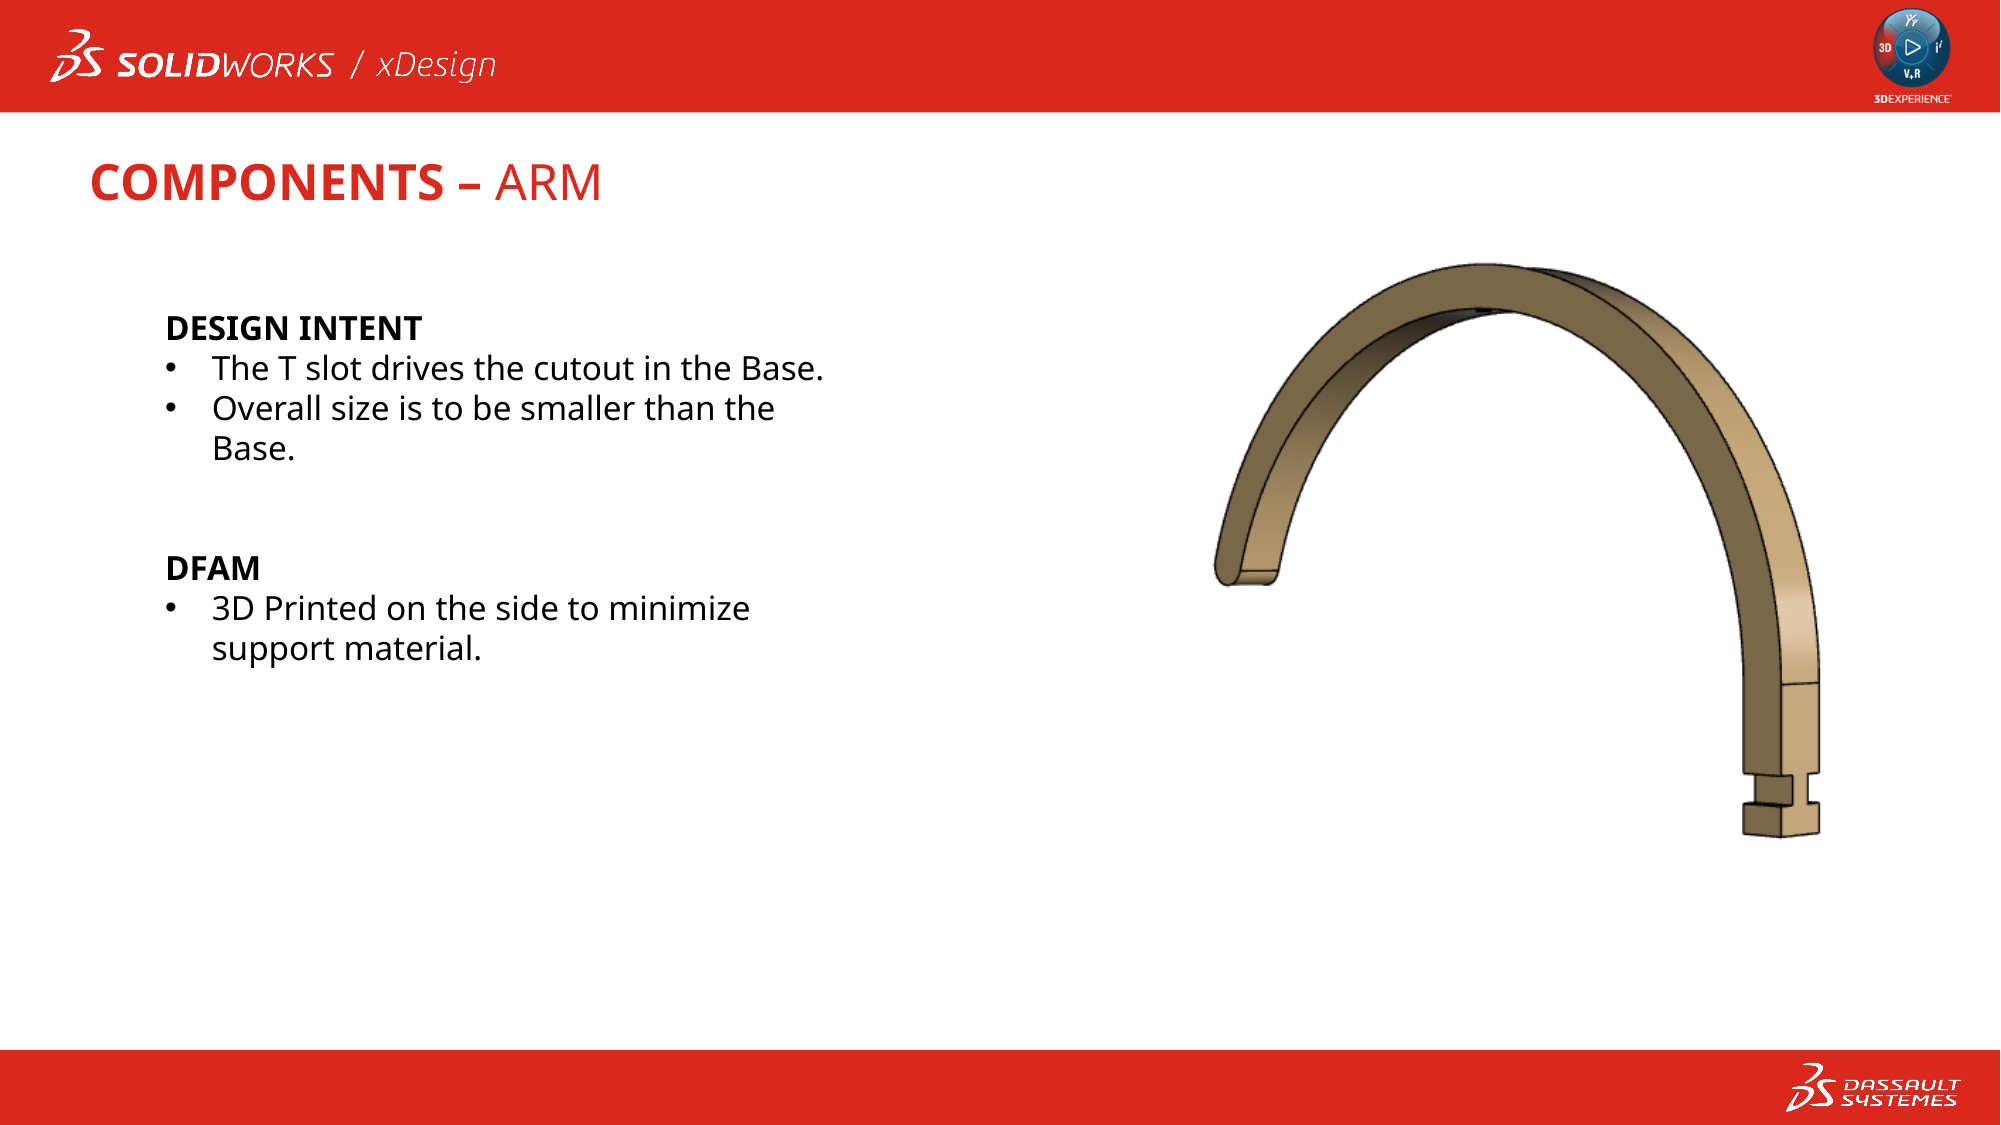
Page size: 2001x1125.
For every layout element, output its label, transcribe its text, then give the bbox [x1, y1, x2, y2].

picture [1782, 1058, 1964, 1116]
picture [1206, 256, 1833, 841]
text_box DESIGN INTENT The T slot drives the cutout in the Base. Overall size is to be smaller than the Base. DFAM 3D Printed on the side to minimize support material. [149, 299, 881, 675]
picture [50, 29, 495, 83]
picture [1870, 6, 1953, 106]
text_box COMPONENTS – ARM [75, 149, 1136, 219]
